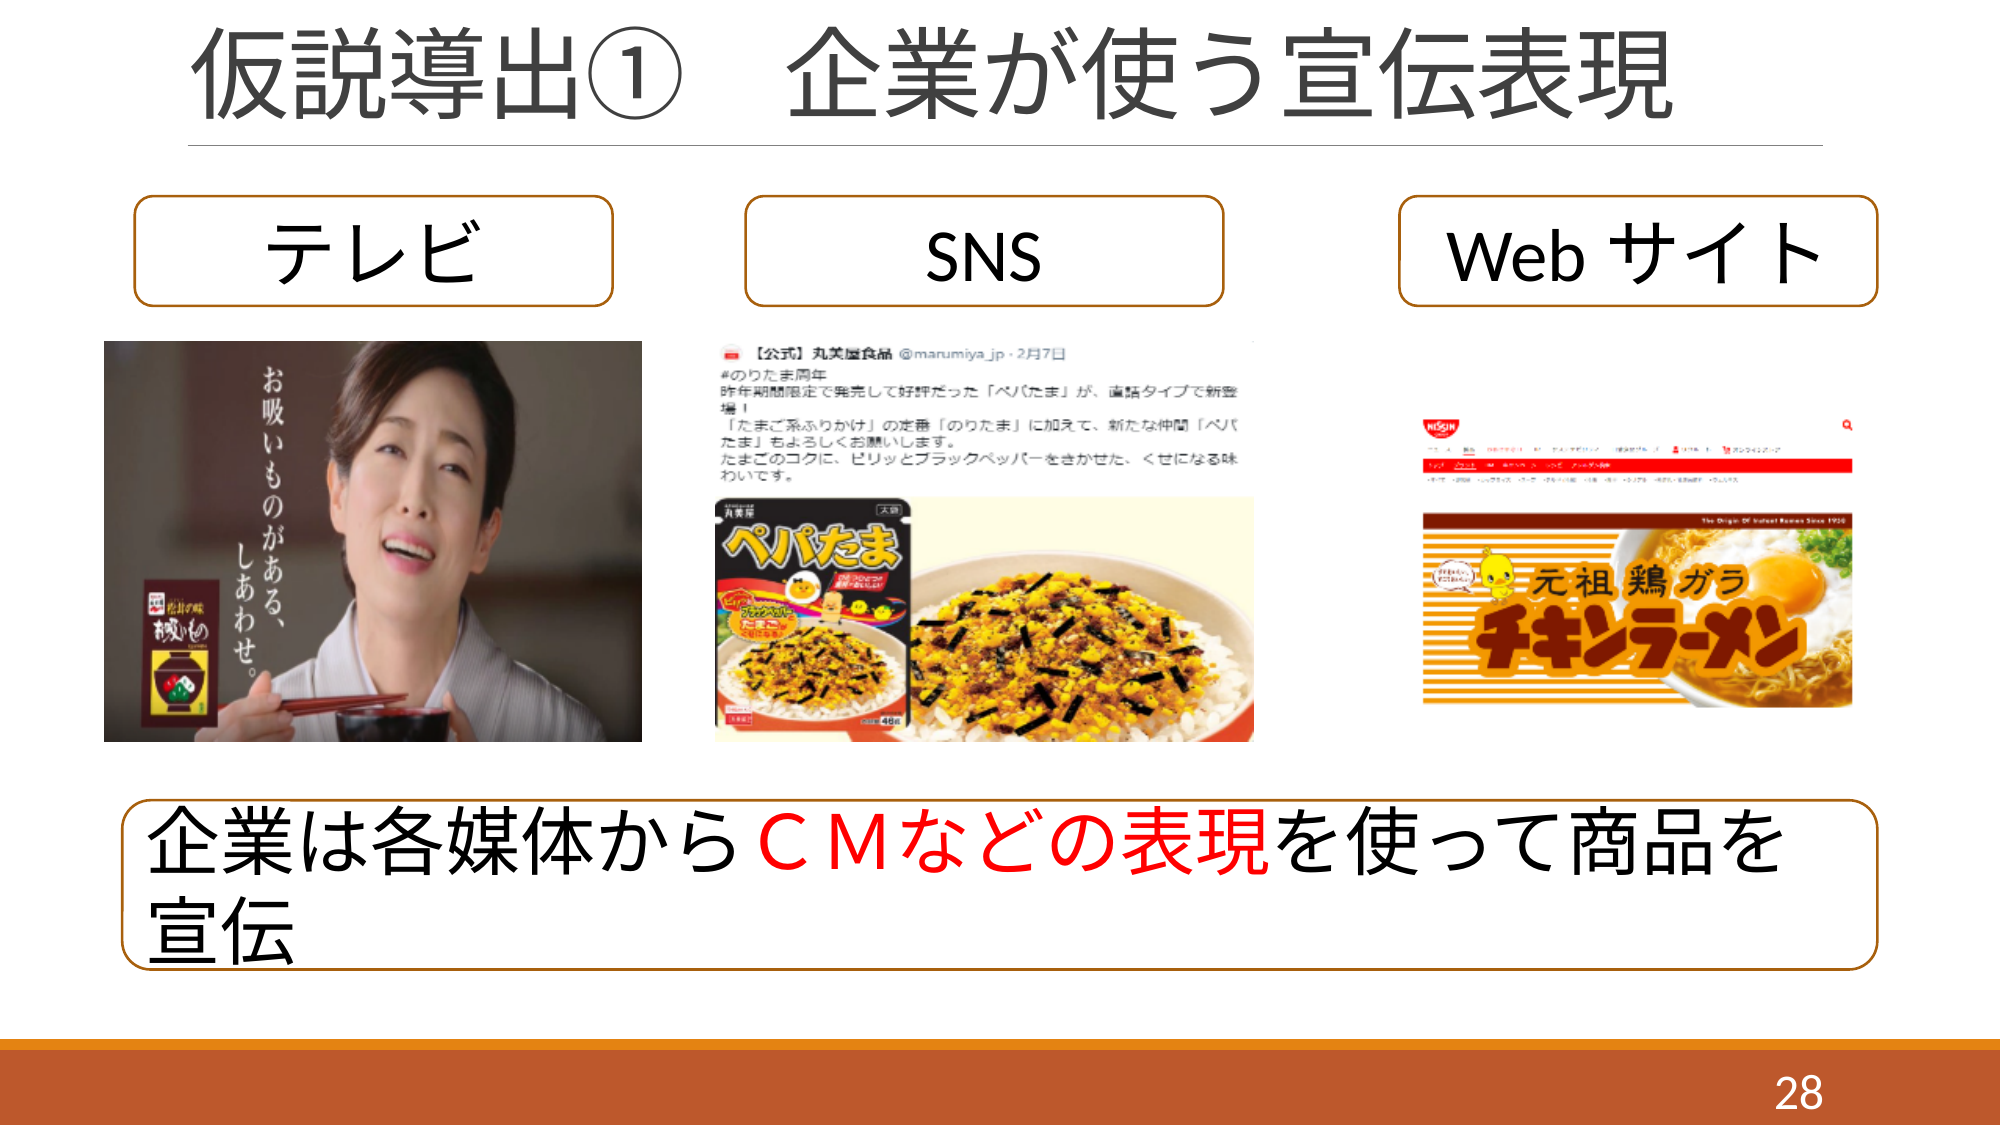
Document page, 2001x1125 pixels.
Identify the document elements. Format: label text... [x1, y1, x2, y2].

text_box 企業は各媒体からＣＭなどの表現を使って商品を宣伝 [120, 798, 1879, 971]
text_box テレビ [133, 194, 614, 308]
picture [715, 341, 1254, 743]
picture [1413, 415, 1865, 711]
text_box SNS [744, 194, 1225, 308]
slide_number 28 [1624, 1059, 1840, 1120]
title 仮説導出① 企業が使う宣伝表現 [174, 13, 1825, 140]
picture [103, 341, 643, 743]
text_box Webサイト [1398, 194, 1879, 308]
